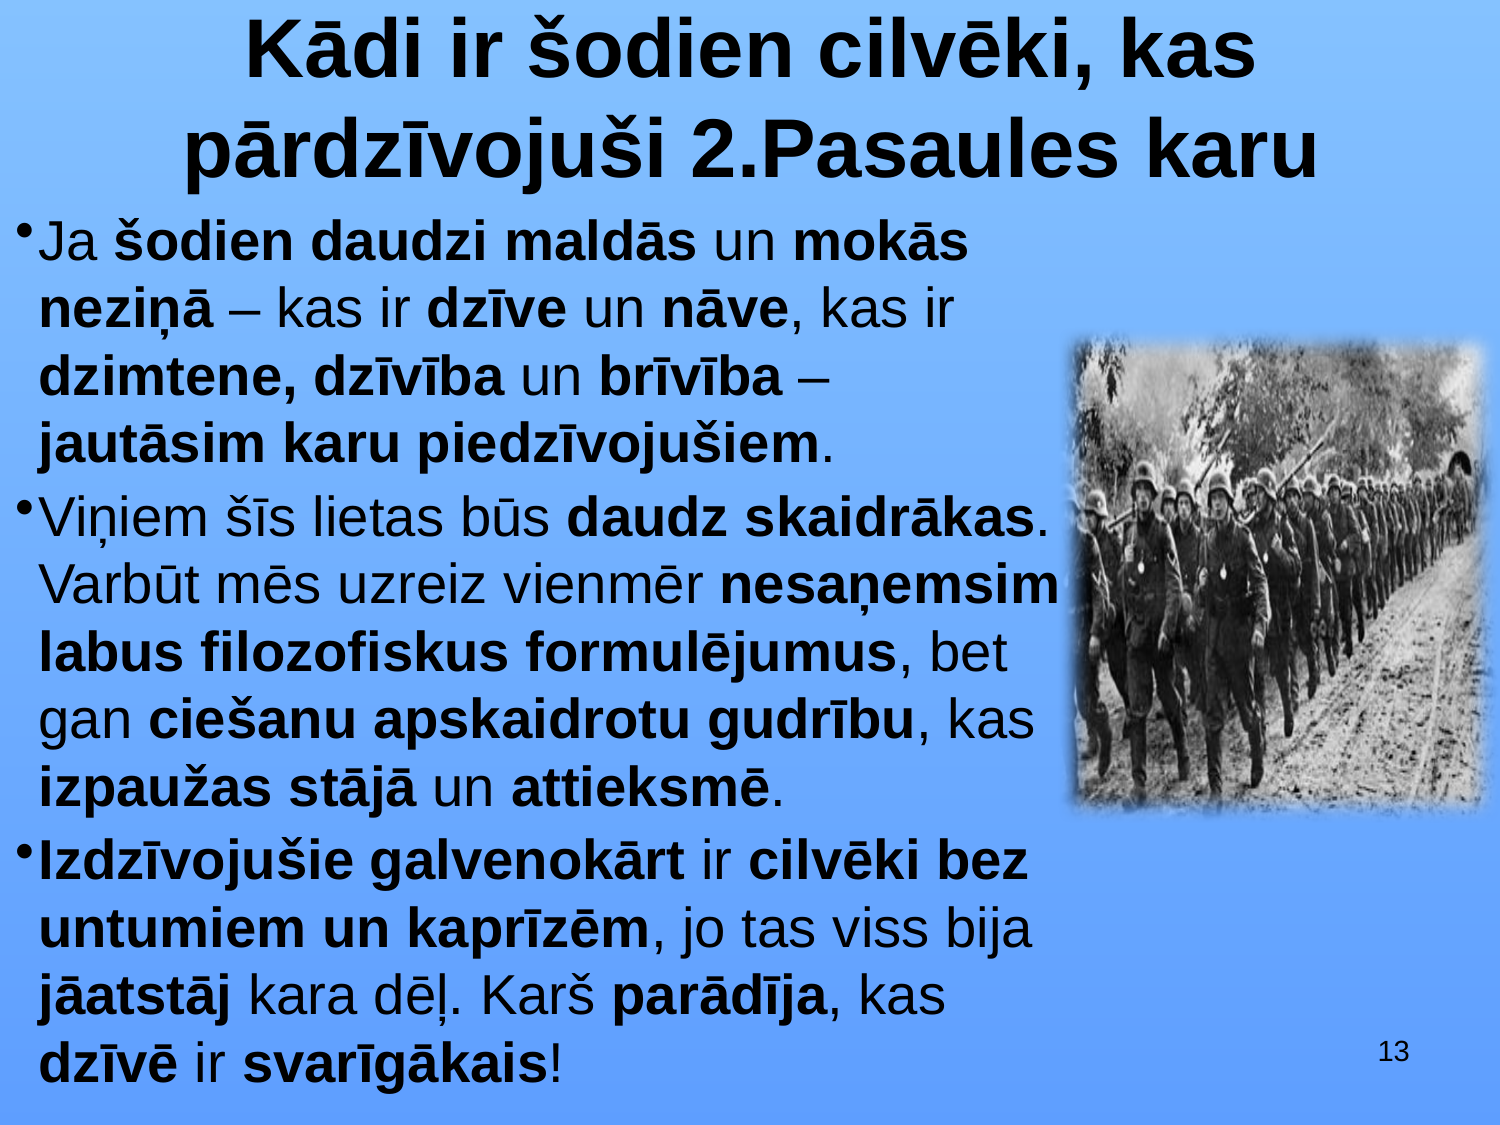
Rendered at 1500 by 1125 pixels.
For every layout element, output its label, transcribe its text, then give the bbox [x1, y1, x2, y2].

title Kādi ir šodien cilvēki, kas pārdzīvojuši 2.Pasaules karu [76, 0, 1427, 188]
picture [1056, 326, 1500, 824]
slide_number 13 [1074, 1024, 1426, 1103]
list Ja šodien daudzi maldās un mokās neziņā – kas ir dzīve un nāve, kas ir dzimtene, dzīvība un brīvība – jautāsim karu piedzīvojušiem. Viņiem šīs lietas būs daudz skaidrākas. Varbūt mēs uzreiz vienmēr nesaņemsim labus filozofiskus formulējumus, bet gan ciešanu apskaidrotu gudrību, kas izpaužas stājā un attieksmē. Izdzīvojušie galvenokārt ir cilvēki bez untumiem un kaprīzēm, jo tas viss bija jāatstāj kara dēļ. Karš parādīja, kas dzīvē ir svarīgākais! [0, 196, 1081, 939]
